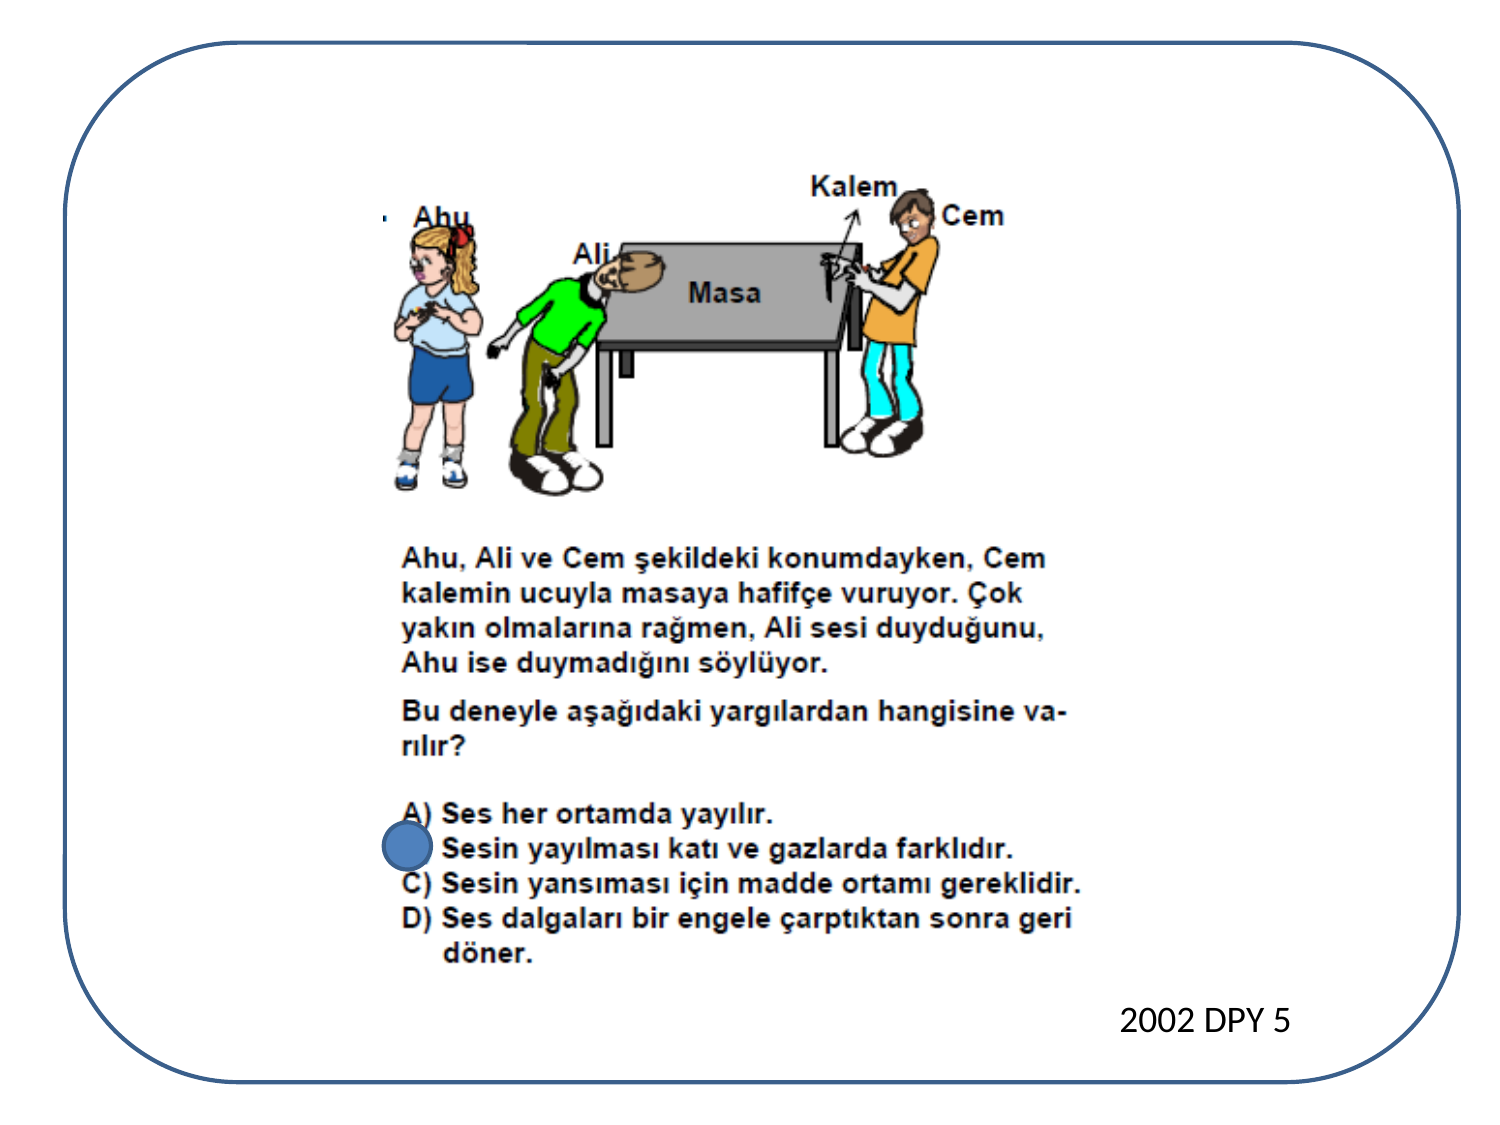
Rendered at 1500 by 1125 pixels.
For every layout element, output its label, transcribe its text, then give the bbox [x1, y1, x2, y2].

text_box [62, 40, 1461, 1085]
text_box 2002 DPY 5 [1104, 987, 1332, 1048]
picture [383, 160, 1085, 971]
